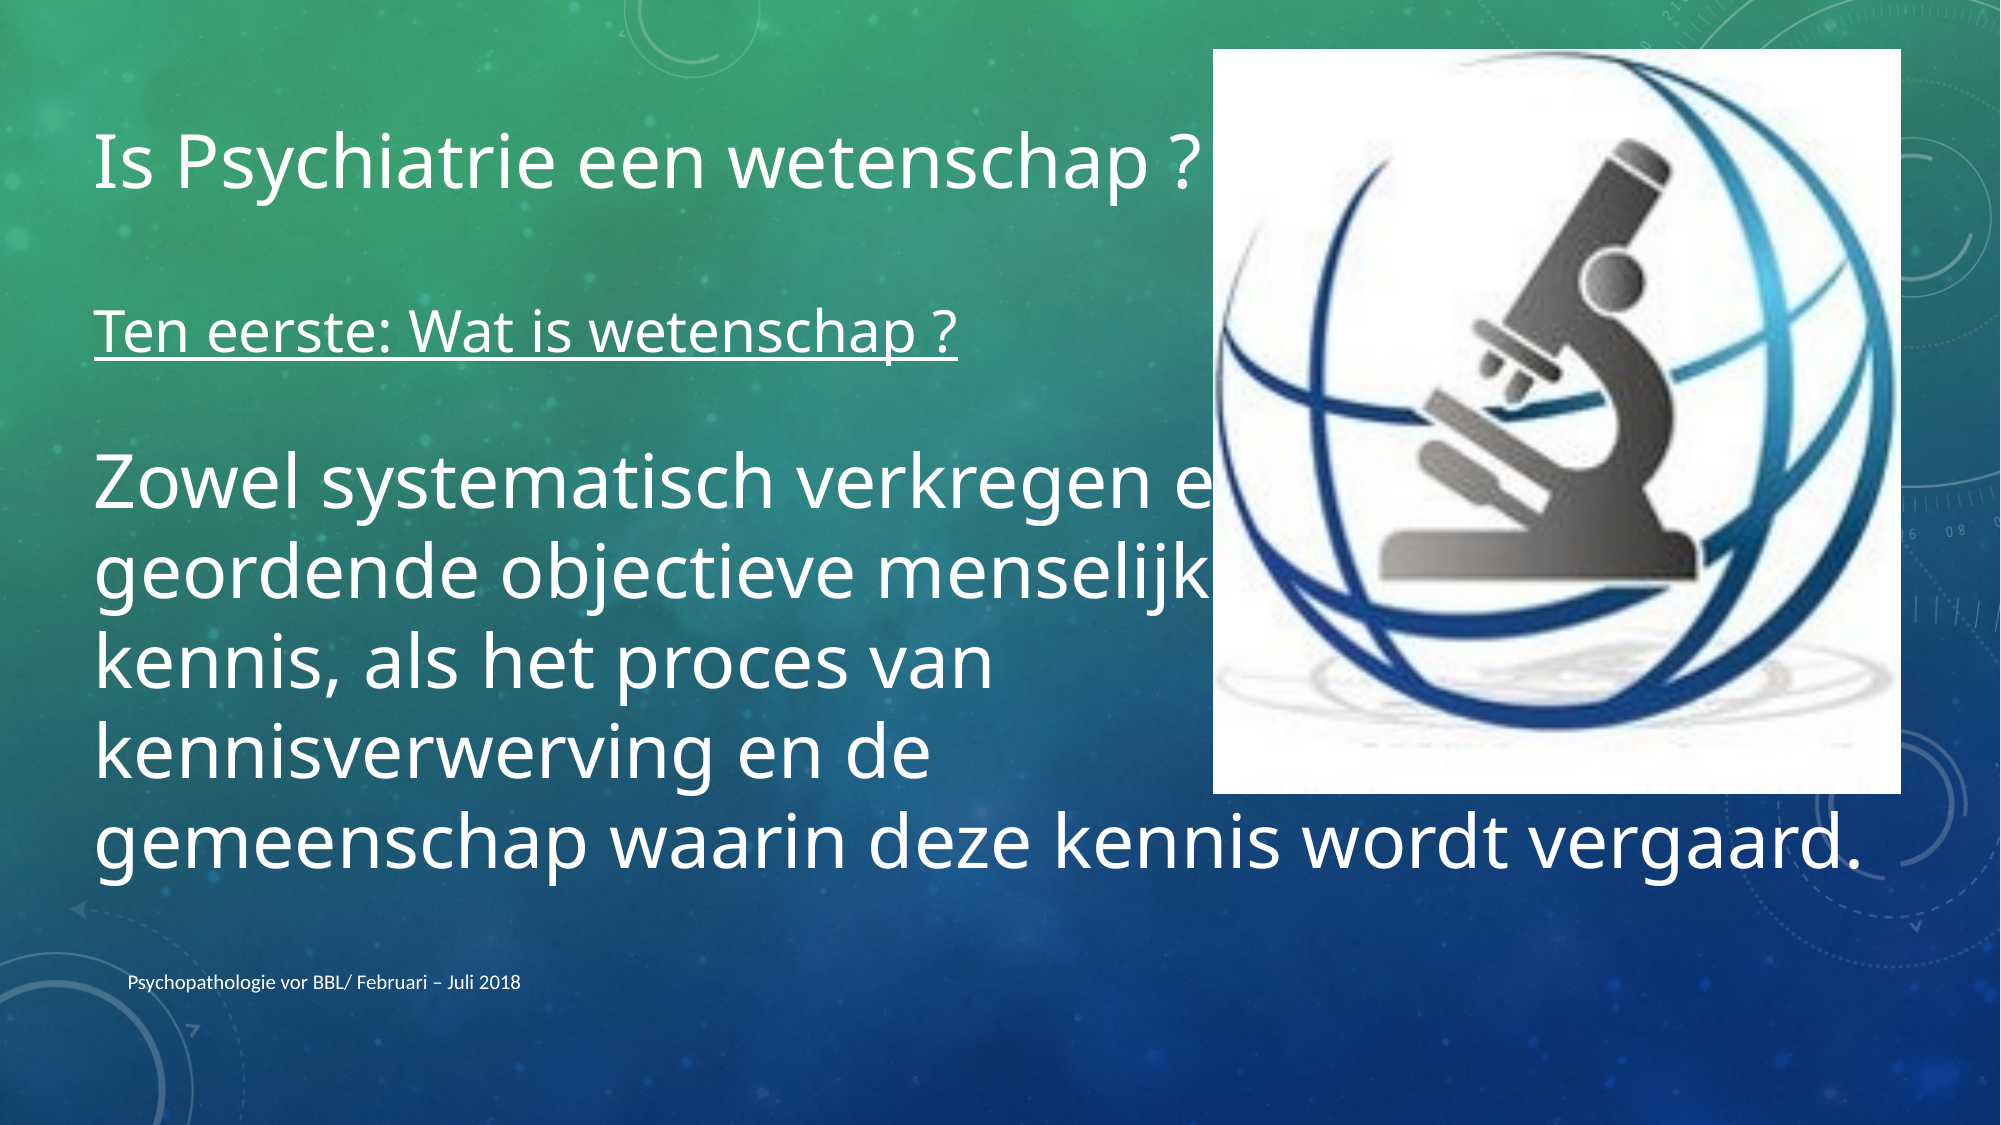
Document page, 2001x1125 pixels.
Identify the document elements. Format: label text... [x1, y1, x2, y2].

footer Psychopathologie vor BBL/ Februari – Juli 2018 [112, 963, 587, 1025]
picture [0, 0, 2001, 1125]
text_box Is Psychiatrie een wetenschap ? Ten eerste: Wat is wetenschap ? Zowel systematisch verkregen en geordende objectieve menselijke kennis, als het proces van kennisverwerving en de gemeenschap waarin deze kennis wordt vergaard. [79, 106, 2000, 982]
